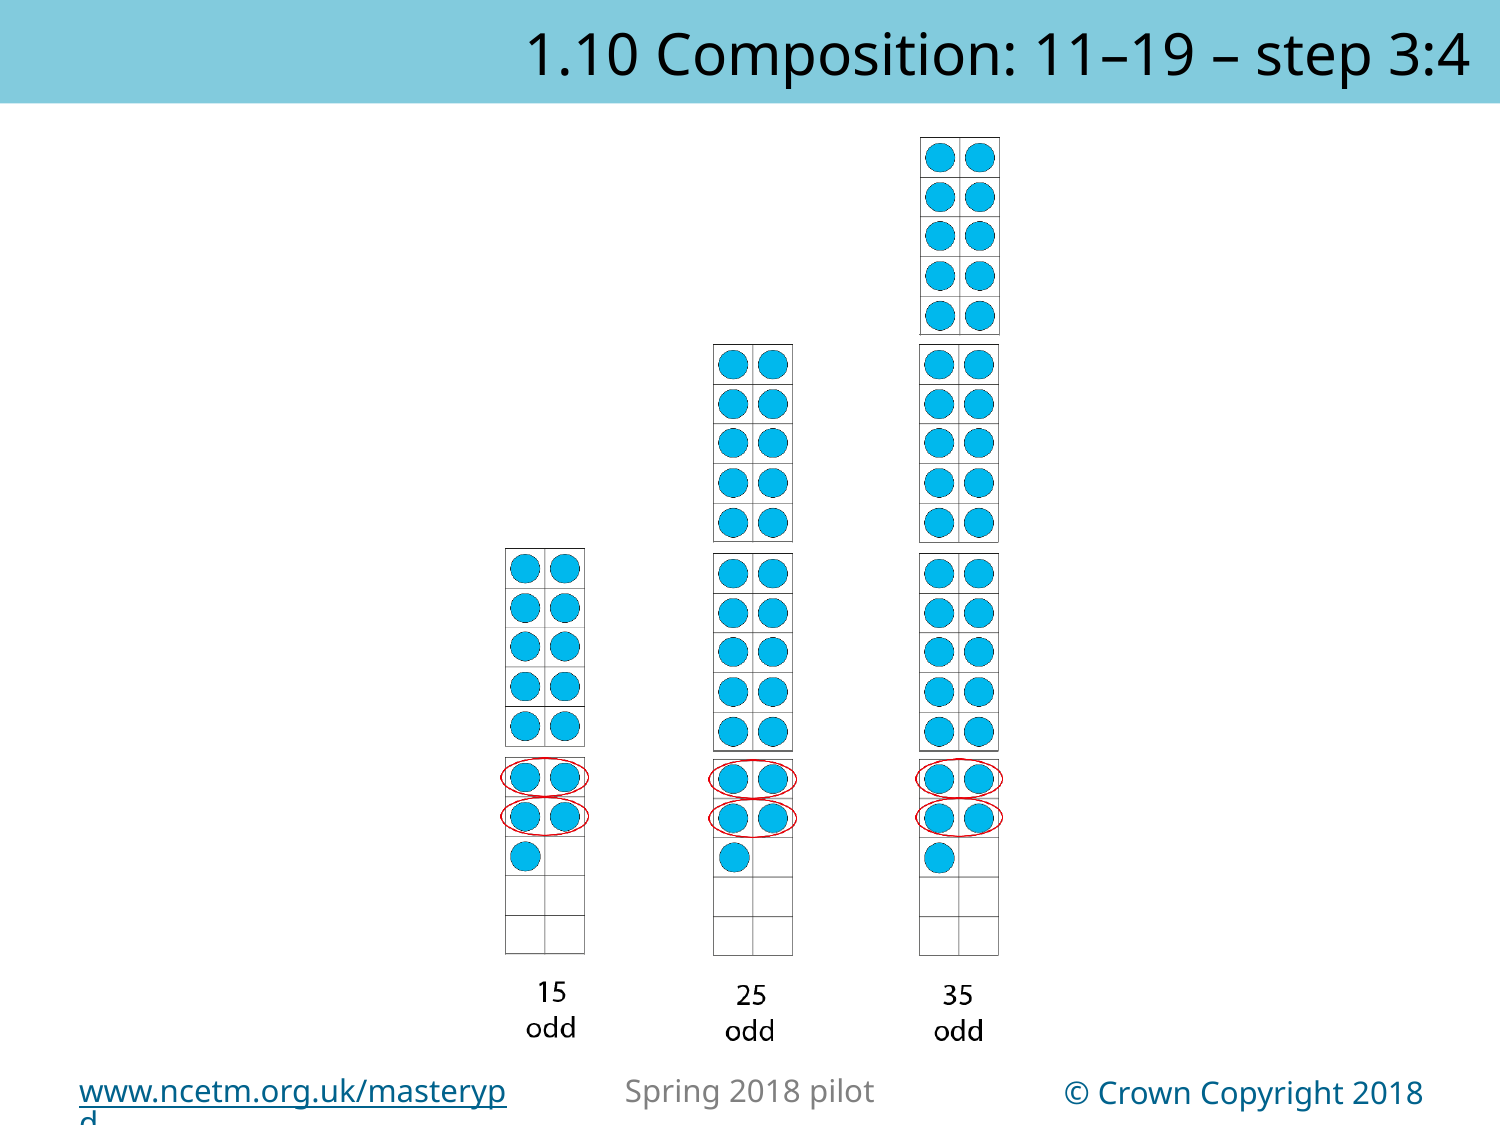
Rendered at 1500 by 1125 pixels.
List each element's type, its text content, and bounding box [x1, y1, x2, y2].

picture [704, 344, 798, 549]
picture [926, 975, 997, 1047]
picture [910, 344, 1004, 549]
picture [704, 553, 798, 959]
picture [525, 1011, 585, 1047]
picture [537, 975, 573, 1006]
picture [495, 548, 590, 957]
picture [910, 137, 1005, 342]
picture [715, 975, 788, 1047]
list 1.10 Composition: 11–19 – step 3:4 [0, 0, 1500, 104]
picture [910, 553, 1004, 959]
